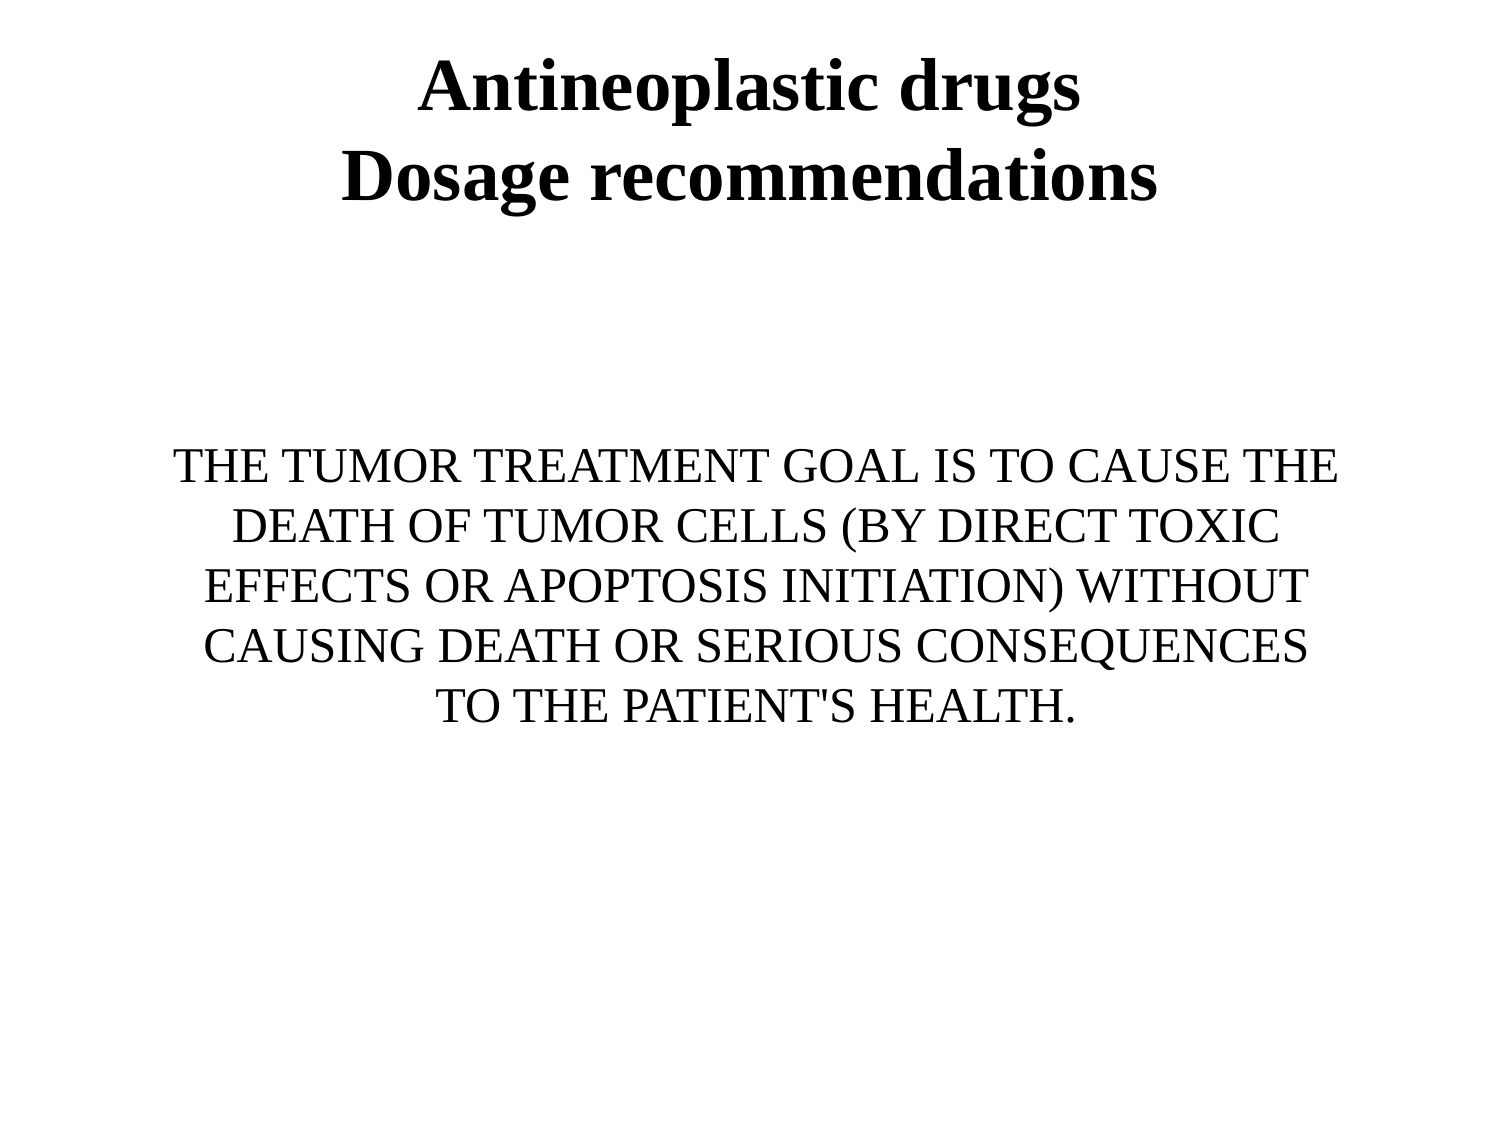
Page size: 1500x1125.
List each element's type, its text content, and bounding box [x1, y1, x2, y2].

title Antineoplastic drugs Dosage recommendations [112, 24, 1388, 225]
subtitle THE TUMOR TREATMENT GOAL IS TO CAUSE THE DEATH OF TUMOR CELLS (BY DIRECT TOXIC EFFECTS OR APOPTOSIS INITIATION) WITHOUT CAUSING DEATH OR SERIOUS CONSEQUENCES TO THE PATIENT'S HEALTH. [150, 425, 1363, 1050]
